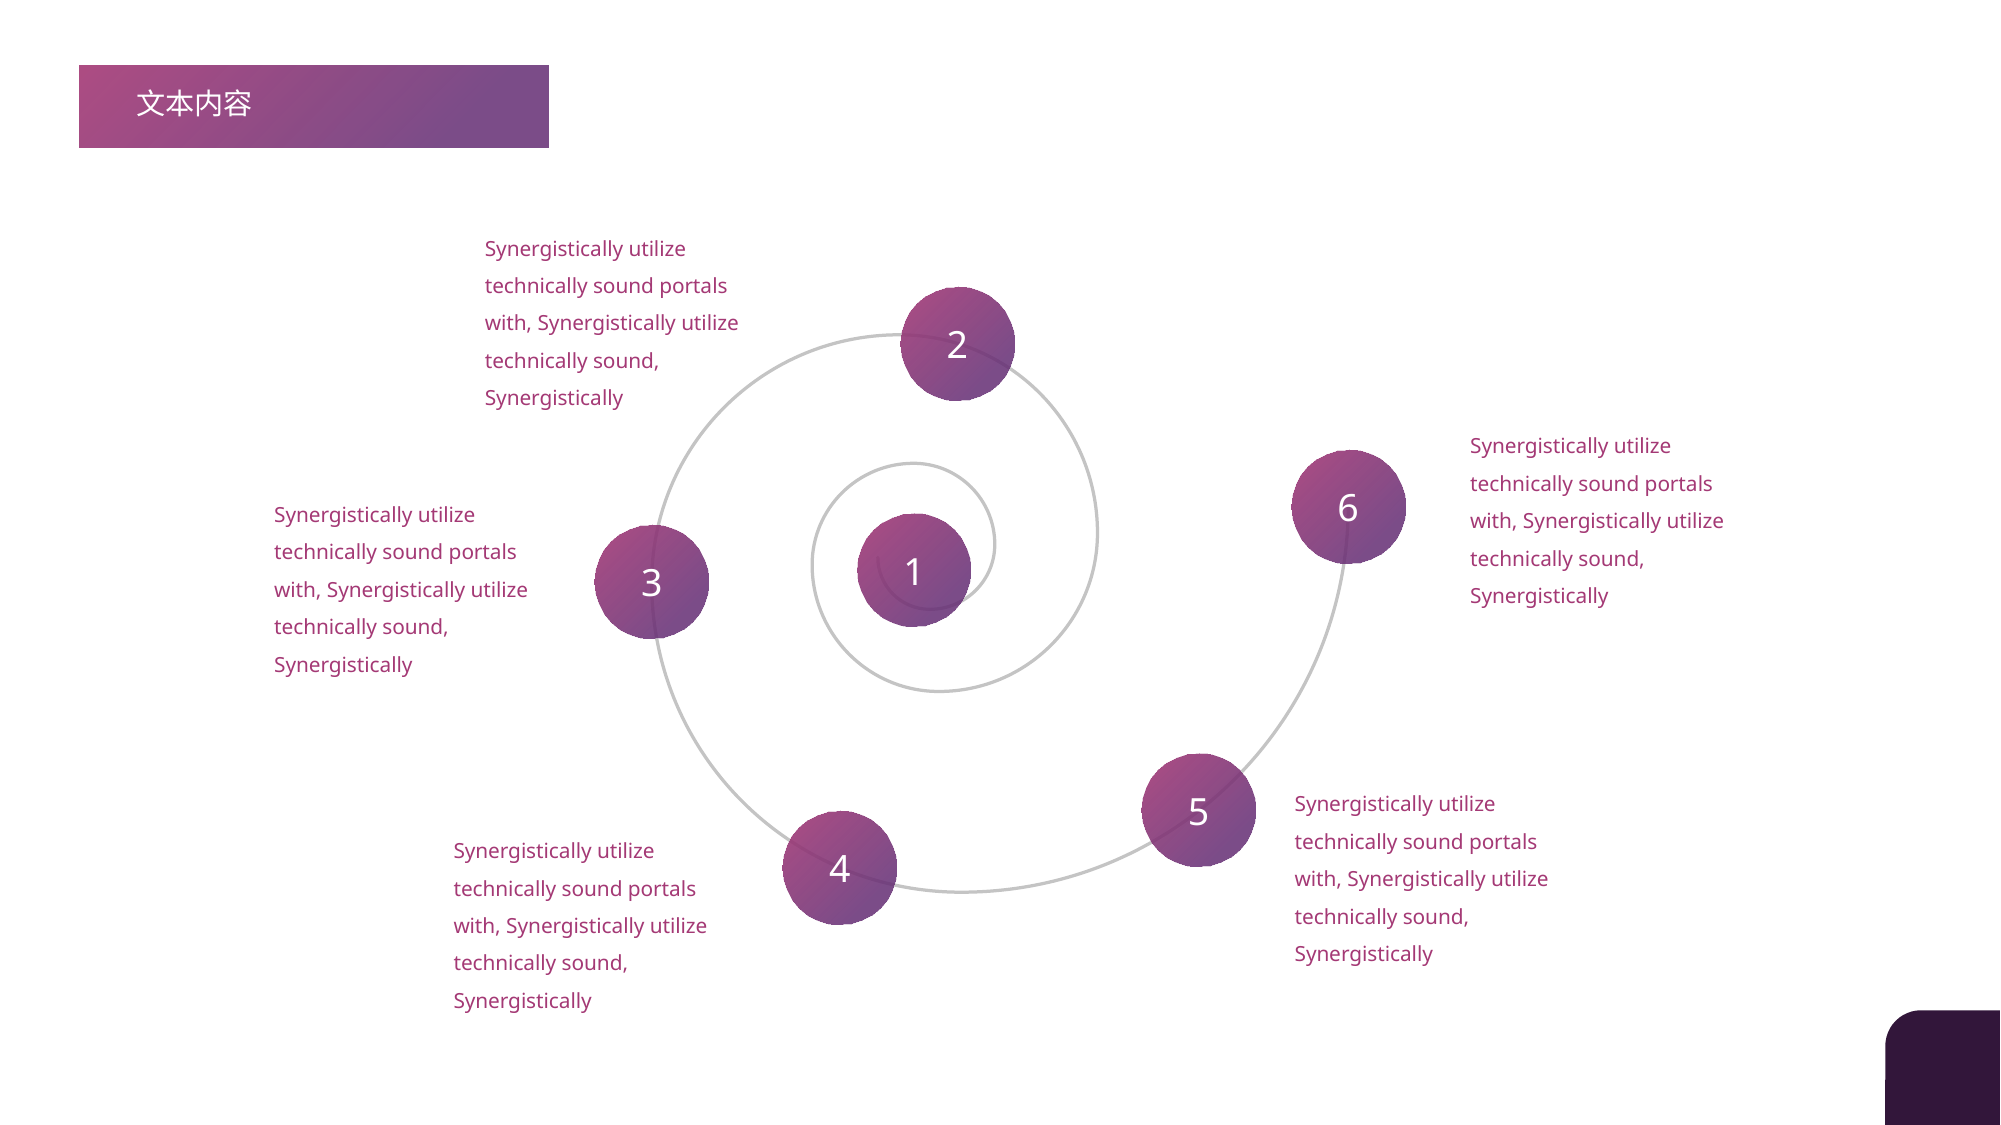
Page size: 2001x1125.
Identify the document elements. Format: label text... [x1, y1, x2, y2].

text_box 5 [1140, 752, 1257, 868]
text_box Synergistically utilize technically sound portals with, Synergistically utilize technically sound, Synergistically [274, 488, 530, 677]
text_box Synergistically utilize technically sound portals with, Synergistically utilize technically sound, Synergistically [1294, 778, 1550, 966]
text_box 4 [781, 809, 898, 926]
text_box 文本内容 [121, 82, 487, 129]
text_box 1 [856, 512, 972, 628]
text_box [79, 65, 549, 148]
text_box Synergistically utilize technically sound portals with, Synergistically utilize technically sound, Synergistically [1470, 420, 1726, 608]
text_box Synergistically utilize technically sound portals with, Synergistically utilize technically sound, Synergistically [453, 825, 709, 1013]
text_box Synergistically utilize technically sound portals with, Synergistically utilize technically sound, Synergistically [484, 222, 741, 410]
text_box 2 [899, 285, 1016, 402]
text_box 6 [1290, 448, 1407, 565]
text_box 3 [593, 523, 710, 640]
